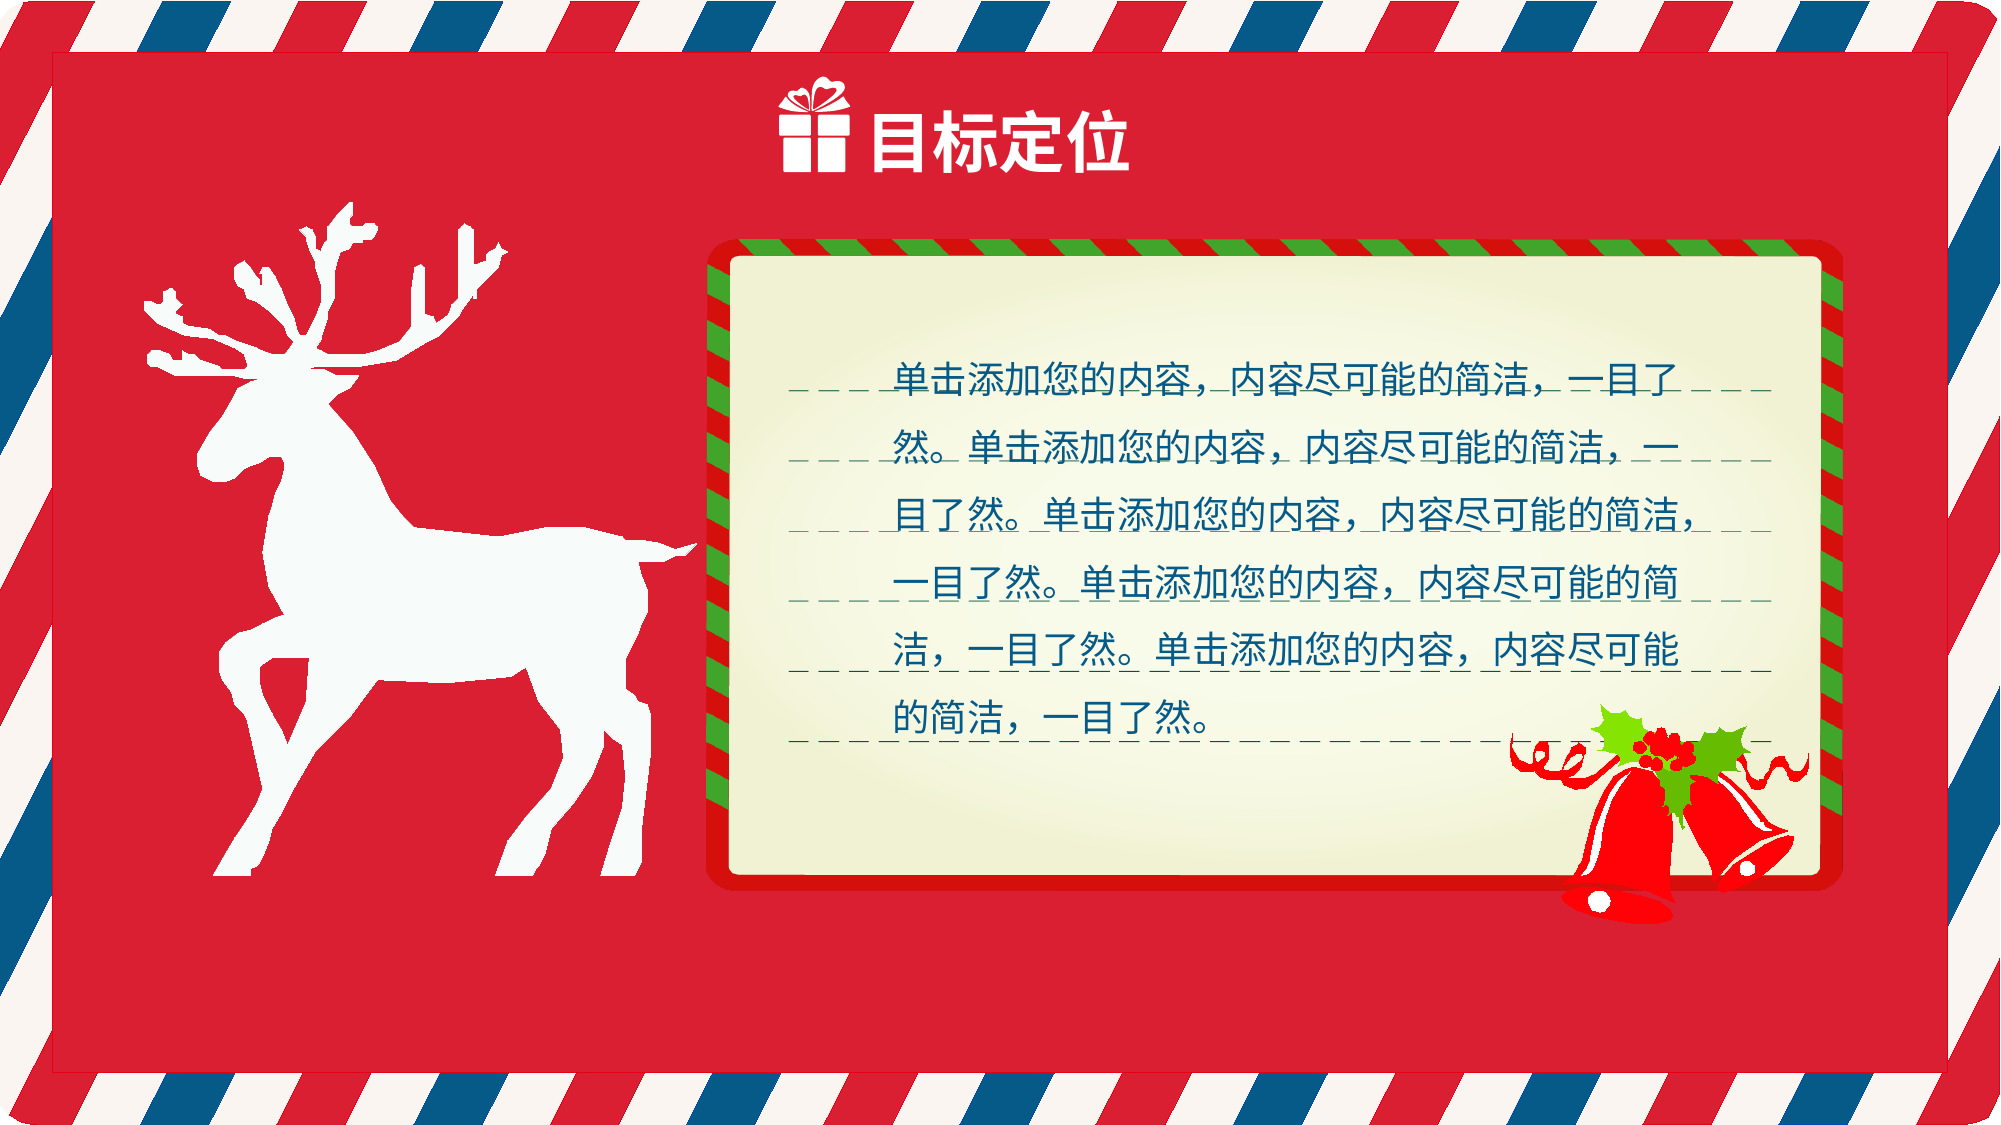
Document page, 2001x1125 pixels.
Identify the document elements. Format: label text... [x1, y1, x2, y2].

picture [706, 239, 1843, 891]
text_box [783, 137, 811, 173]
text_box [817, 114, 850, 136]
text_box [1510, 704, 1809, 924]
text_box [144, 202, 697, 876]
text_box [817, 137, 846, 173]
text_box [779, 114, 811, 136]
text_box 目标定位 [850, 93, 1551, 188]
text_box [778, 76, 851, 113]
